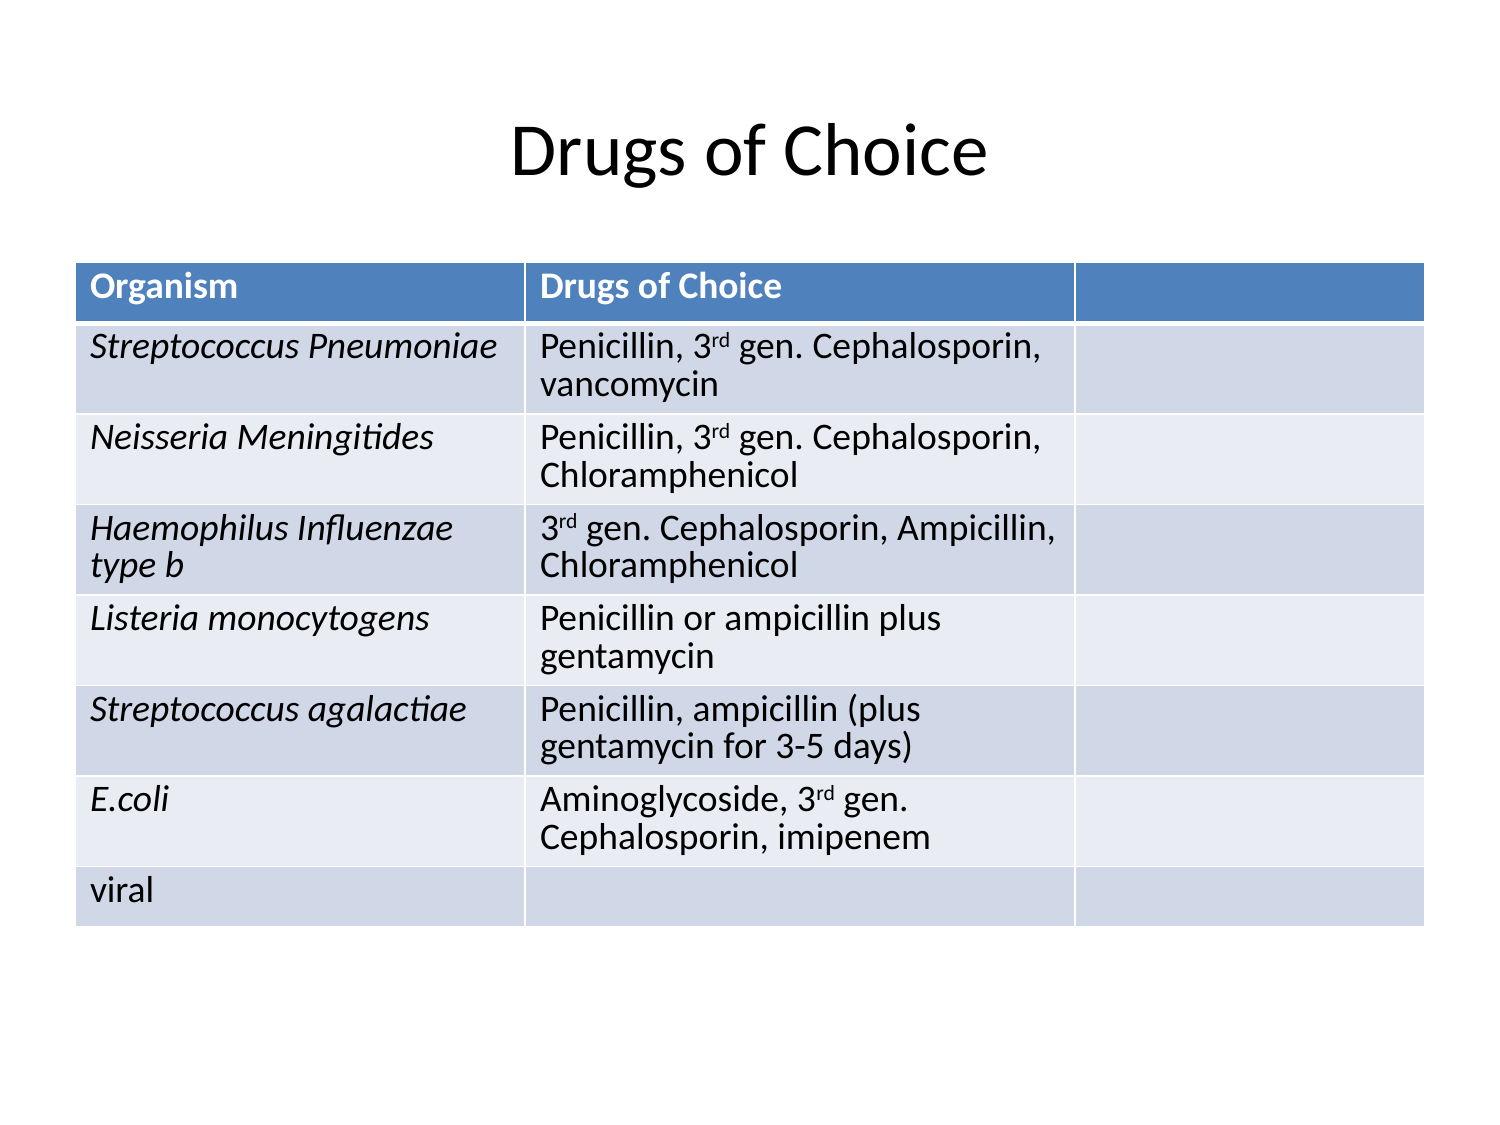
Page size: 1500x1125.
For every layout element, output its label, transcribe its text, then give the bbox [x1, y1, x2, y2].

table_cell Penicillin or ampicillin plus gentamycin [526, 596, 1074, 685]
title Drugs of Choice [75, 45, 1425, 233]
table_cell Penicillin, 3rd gen. Cephalosporin, Chloramphenicol [526, 415, 1074, 504]
table_cell [1076, 777, 1424, 866]
table_cell Haemophilus Influenzae type b [76, 505, 524, 594]
table_cell [1076, 867, 1424, 926]
table_cell Penicillin, 3rd gen. Cephalosporin, vancomycin [526, 326, 1074, 413]
table_cell Listeria monocytogens [76, 596, 524, 685]
table_cell Aminoglycoside, 3rd gen. Cephalosporin, imipenem [526, 777, 1074, 866]
table_cell Penicillin, ampicillin (plus gentamycin for 3-5 days) [526, 686, 1074, 775]
table_cell E.coli [76, 777, 524, 866]
table_header Organism [76, 263, 524, 321]
table_cell Streptococcus agalactiae [76, 686, 524, 775]
table_header Drugs of Choice [526, 263, 1074, 321]
table_cell [1076, 505, 1424, 594]
table_cell [1076, 415, 1424, 504]
table_cell [1076, 326, 1424, 413]
table_cell [1076, 686, 1424, 775]
table_header [1076, 263, 1424, 321]
table_cell viral [76, 867, 524, 926]
table_cell [1076, 596, 1424, 685]
table_cell Streptococcus Pneumoniae [76, 326, 524, 413]
table_cell [526, 867, 1074, 926]
table_cell 3rd gen. Cephalosporin, Ampicillin, Chloramphenicol [526, 505, 1074, 594]
table_cell Neisseria Meningitides [76, 415, 524, 504]
